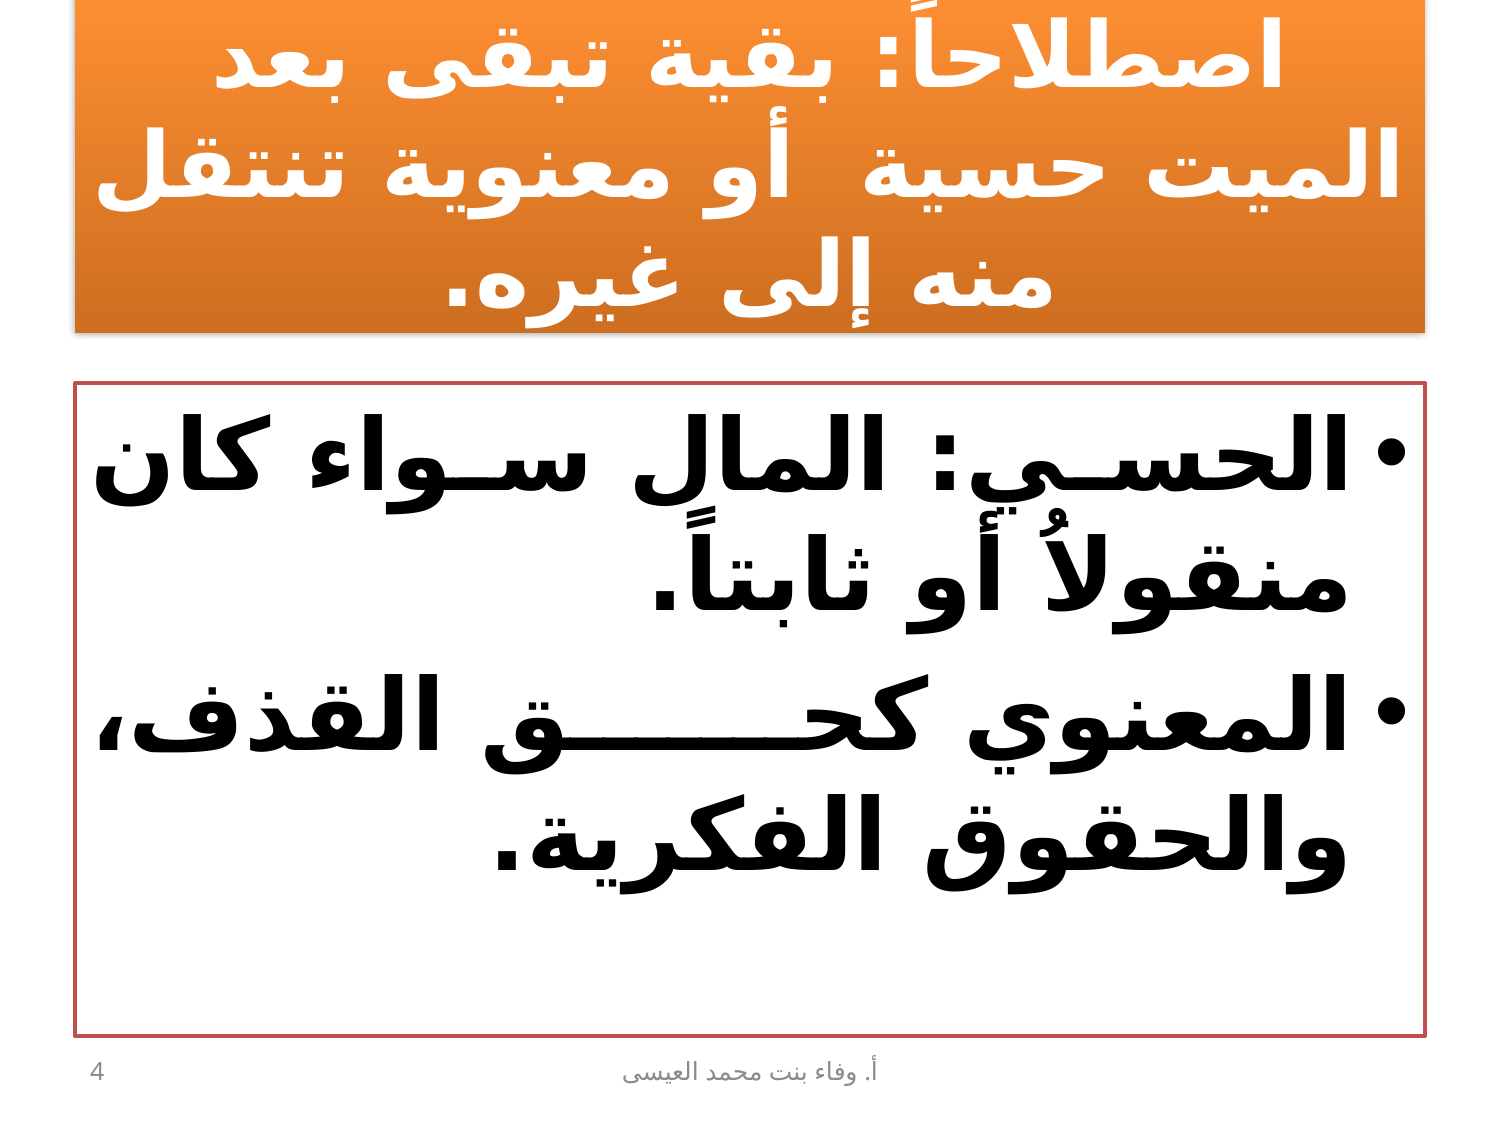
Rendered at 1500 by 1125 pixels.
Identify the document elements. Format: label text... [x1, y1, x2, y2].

list الحسي: المال سواء كان منقولاُ أو ثابتاً. المعنوي كحق القذف، والحقوق الفكرية. [73, 381, 1427, 1038]
footer أ. وفاء بنت محمد العيسى [512, 1042, 988, 1103]
title اصطلاحاً: بقية تبقى بعد الميت حسية أو معنوية تنتقل منه إلى غيره. [75, 0, 1425, 333]
slide_number 4 [75, 1042, 425, 1103]
